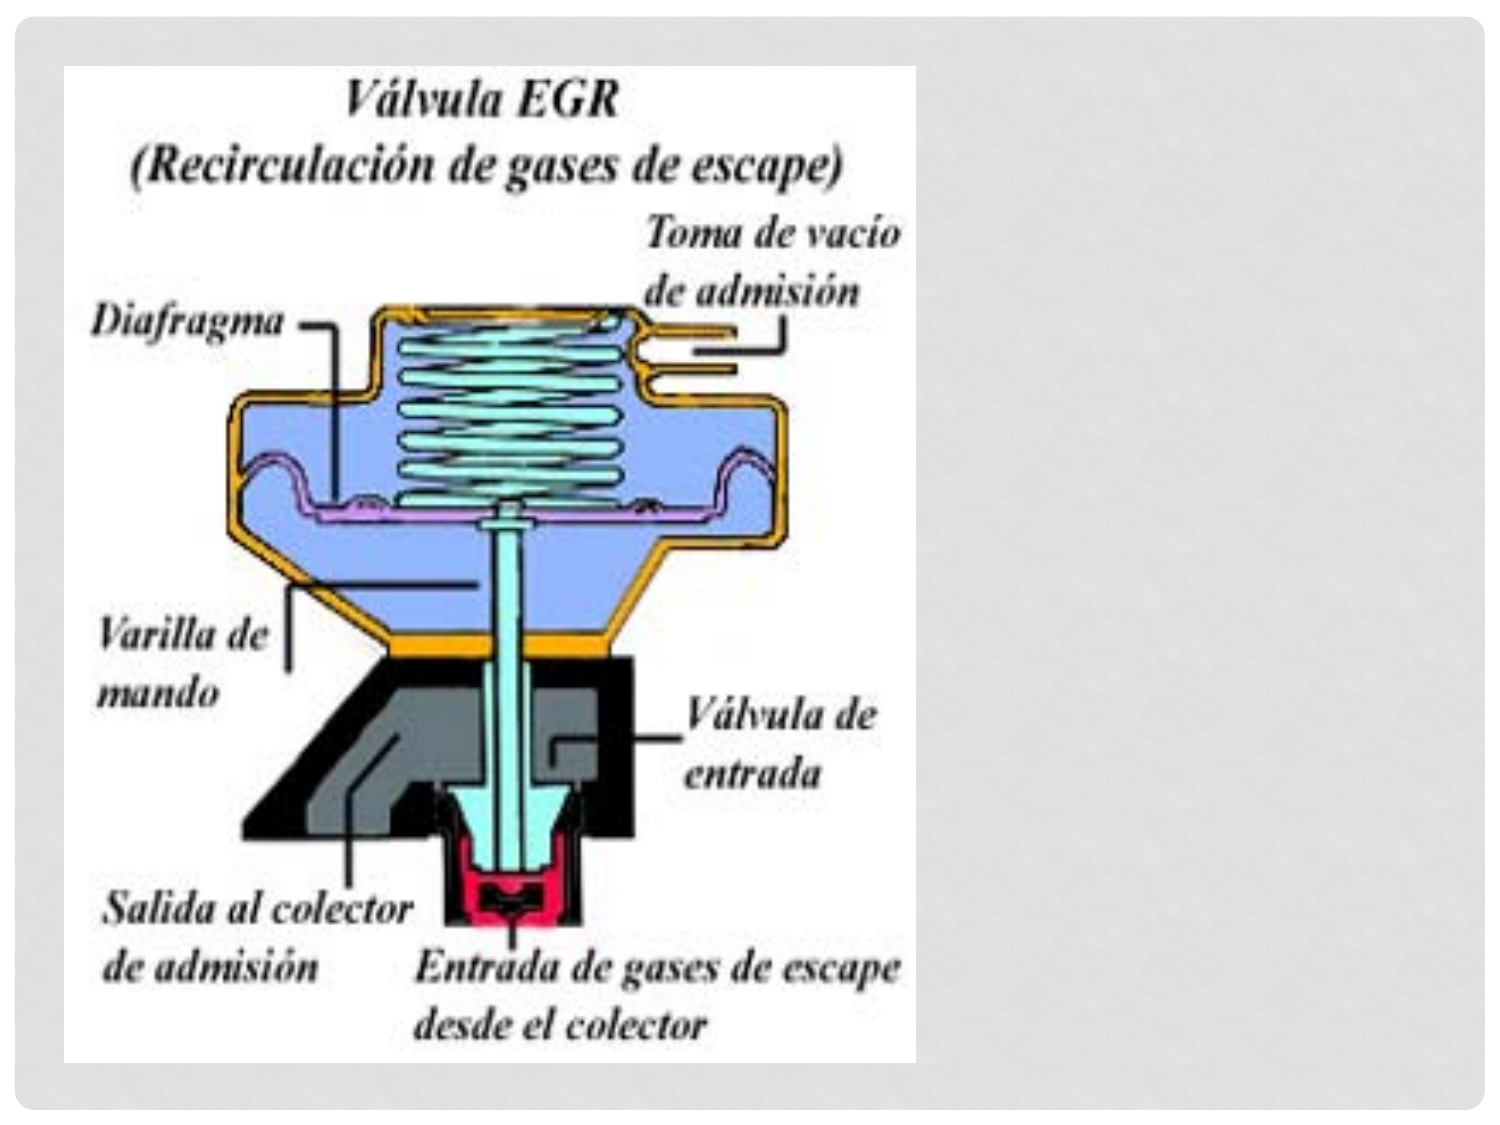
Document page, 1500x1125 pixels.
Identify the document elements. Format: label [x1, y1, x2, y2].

picture [64, 66, 916, 1064]
